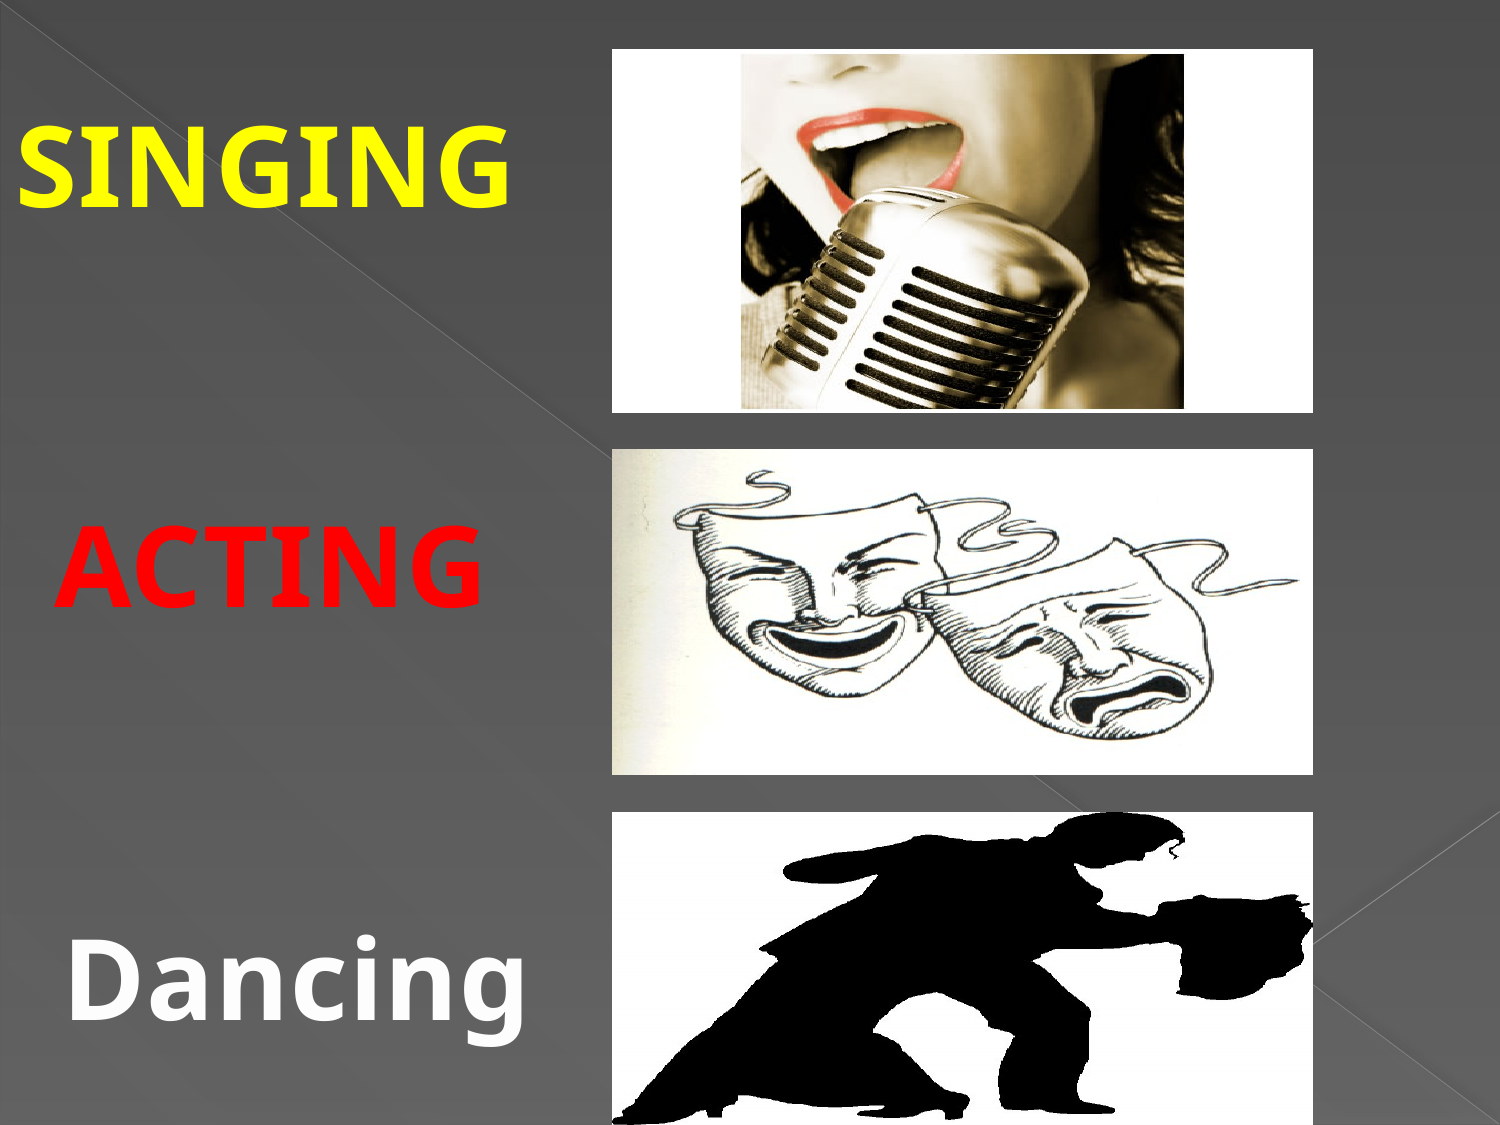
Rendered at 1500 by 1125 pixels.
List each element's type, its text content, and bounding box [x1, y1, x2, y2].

text_box SINGING [0, 87, 553, 238]
text_box ACTING [39, 487, 504, 638]
picture [612, 49, 1313, 413]
text_box Dancing [47, 899, 547, 1050]
picture [612, 449, 1313, 776]
picture [612, 812, 1313, 1125]
